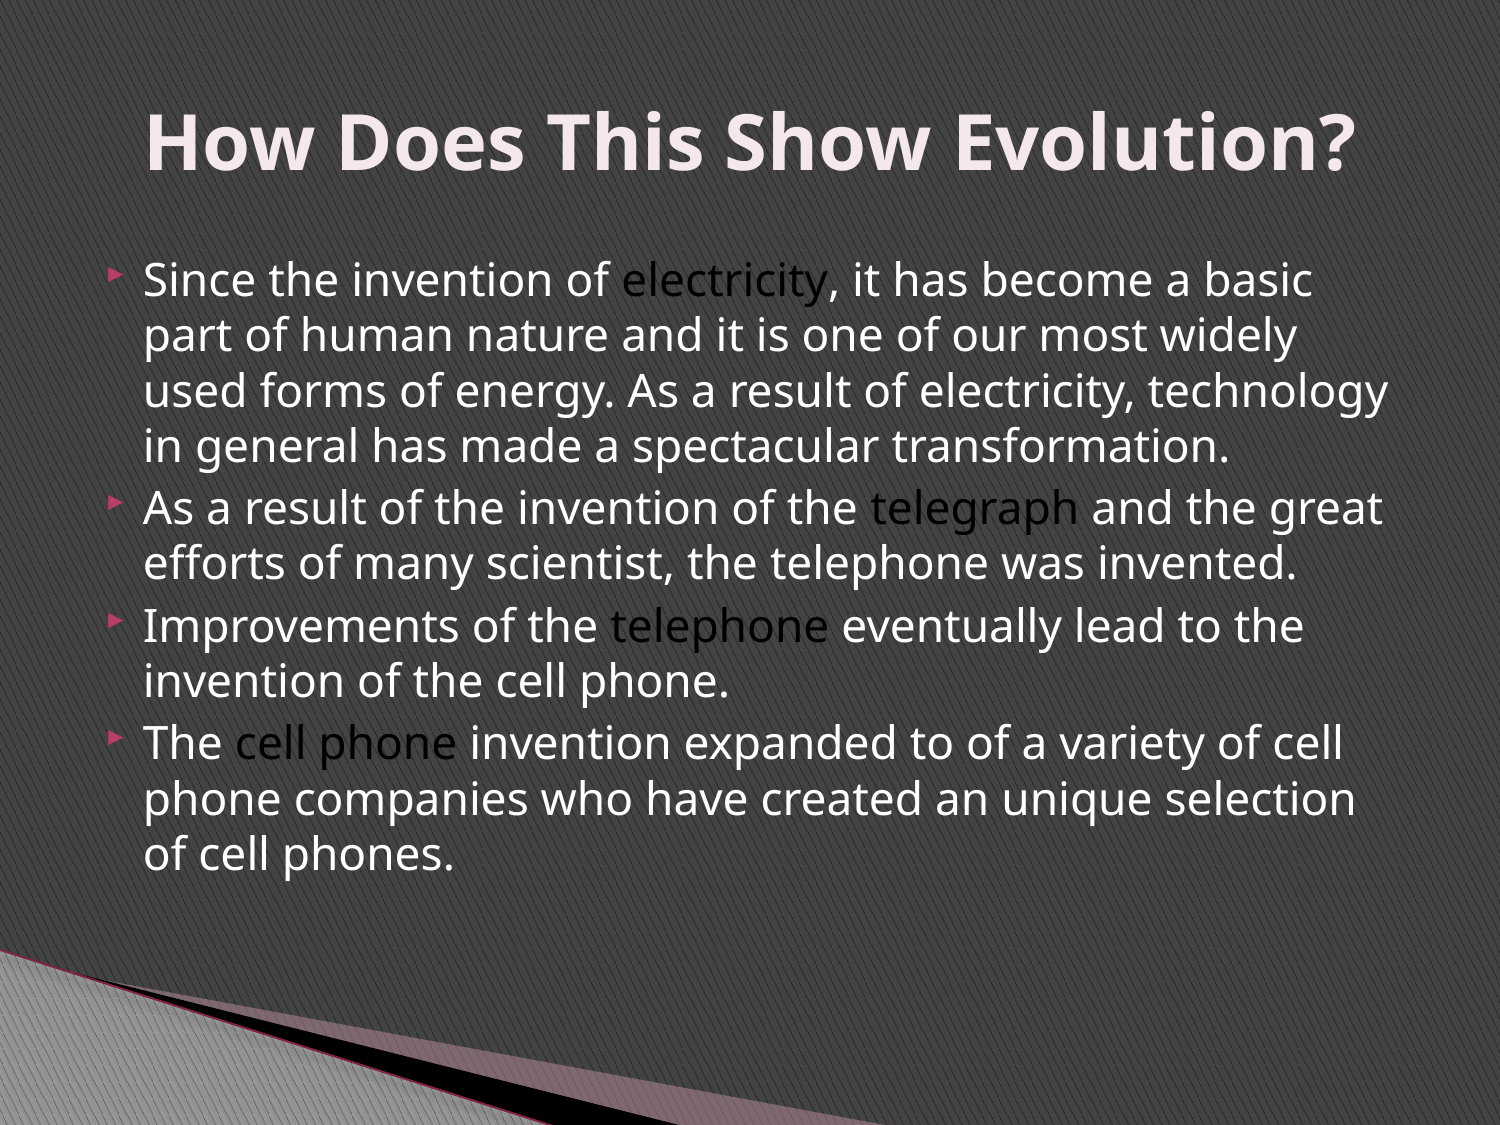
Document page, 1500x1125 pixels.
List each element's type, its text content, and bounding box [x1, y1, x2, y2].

title How Does This Show Evolution? [75, 45, 1425, 233]
list Since the invention of electricity, it has become a basic part of human nature and it is one of our most widely used forms of energy. As a result of electricity, technology in general has made a spectacular transformation. As a result of the invention of the telegraph and the great efforts of many scientist, the telephone was invented. Improvements of the telephone eventually lead to the invention of the cell phone. The cell phone invention expanded to of a variety of cell phone companies who have created an unique selection of cell phones. [75, 243, 1425, 986]
